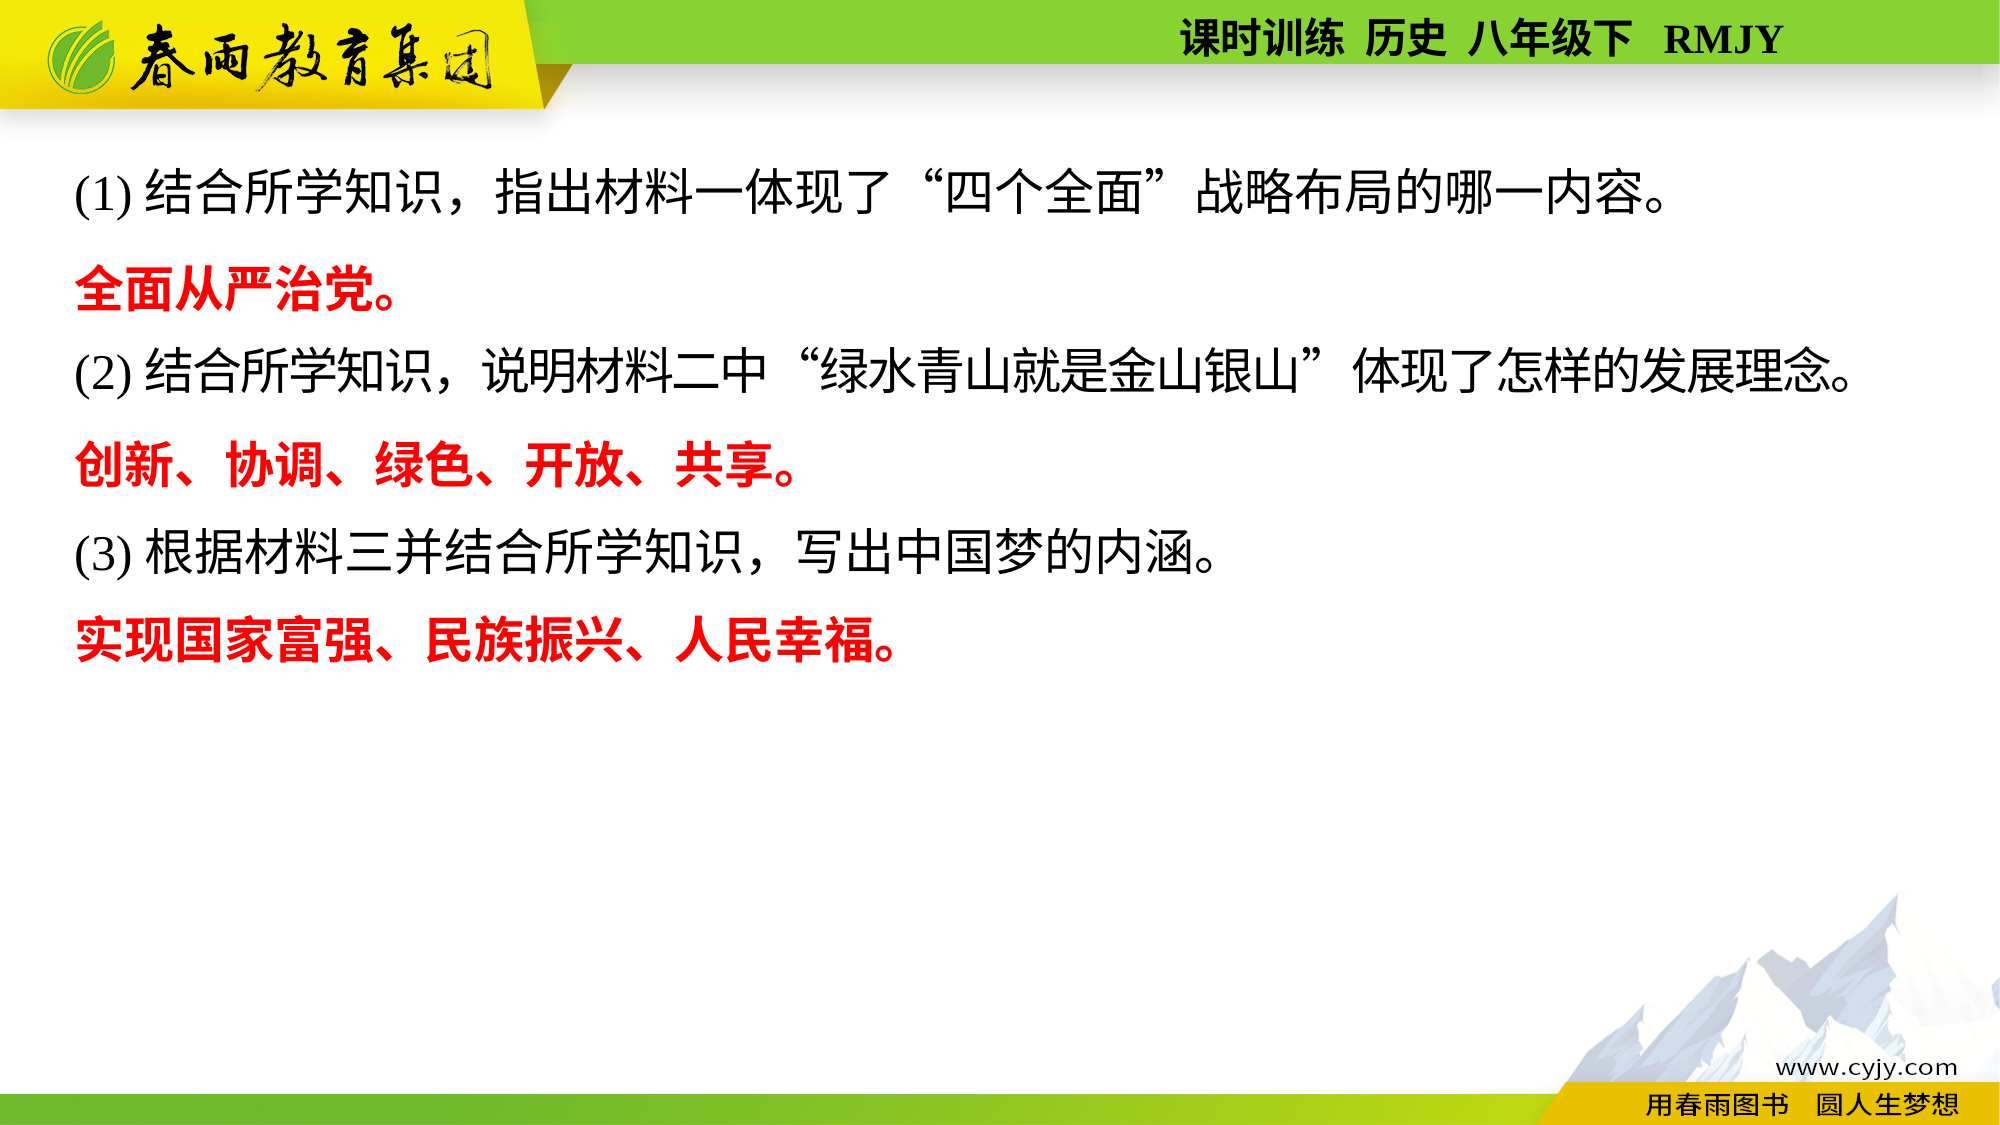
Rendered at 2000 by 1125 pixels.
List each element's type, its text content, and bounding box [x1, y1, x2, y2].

text_box 全面从严治党。 [59, 219, 1944, 325]
list (1)结合所学知识，指出材料一体现了“四个全面”战略布局的哪一内容。 (2)结合所学知识，说明材料二中“绿水青山就是金山银山”体现了怎样的发展理念。 (3)根据材料三并结合所学知识，写出中国梦的内涵。 [59, 122, 1944, 219]
picture [0, 0, 2000, 1125]
text_box 创新、协调、绿色、开放、共享。 [59, 395, 1944, 501]
list (1)结合所学知识，指出材料一体现了“四个全面”战略布局的哪一内容。 (2)结合所学知识，说明材料二中“绿水青山就是金山银山”体现了怎样的发展理念。 (3)根据材料三并结合所学知识，写出中国梦的内涵。 [59, 325, 1944, 395]
text_box 实现国家富强、民族振兴、人民幸福。 [59, 571, 1944, 677]
list (1)结合所学知识，指出材料一体现了“四个全面”战略布局的哪一内容。 (2)结合所学知识，说明材料二中“绿水青山就是金山银山”体现了怎样的发展理念。 (3)根据材料三并结合所学知识，写出中国梦的内涵。 [59, 501, 1944, 571]
